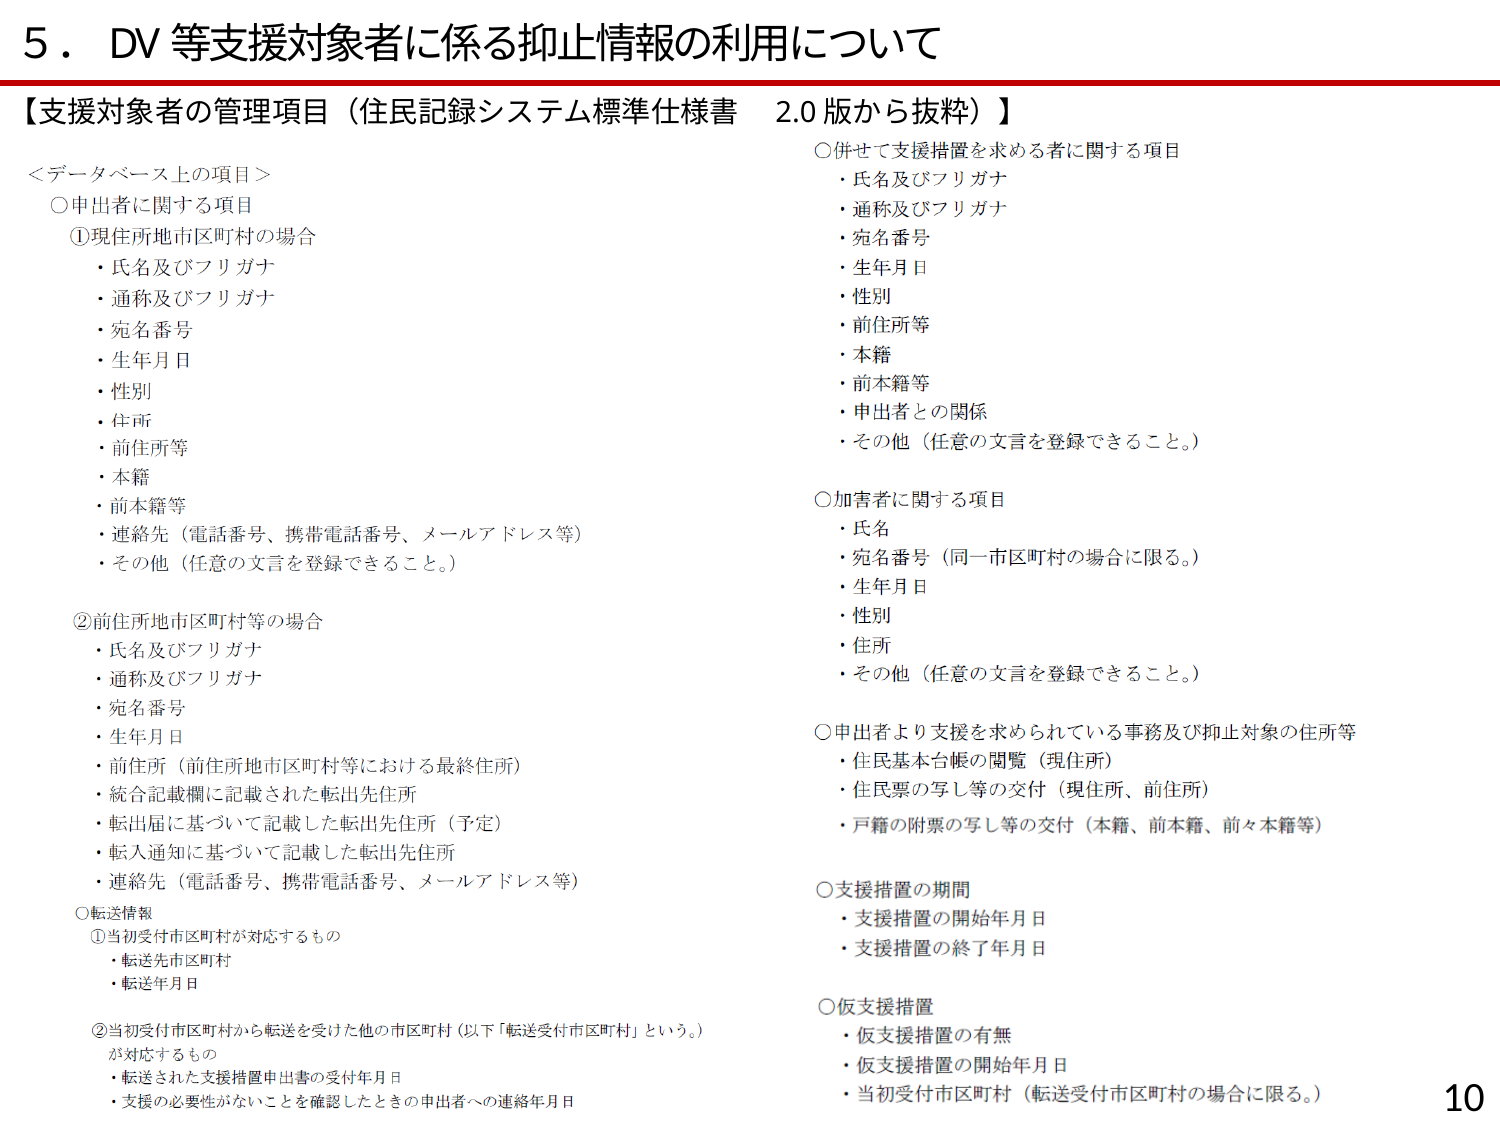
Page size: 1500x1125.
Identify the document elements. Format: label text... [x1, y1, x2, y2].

slide_number 9 [1336, 1065, 1500, 1125]
text_box 【支援対象者の管理項目（住民記録システム標準仕様書 2.0版から抜粋）】 [0, 91, 1417, 173]
picture [803, 125, 1381, 847]
picture [799, 869, 1333, 1122]
text_box ５．DV等支援対象者に係る抑止情報の利用について [0, 0, 1500, 82]
picture [0, 144, 718, 1124]
